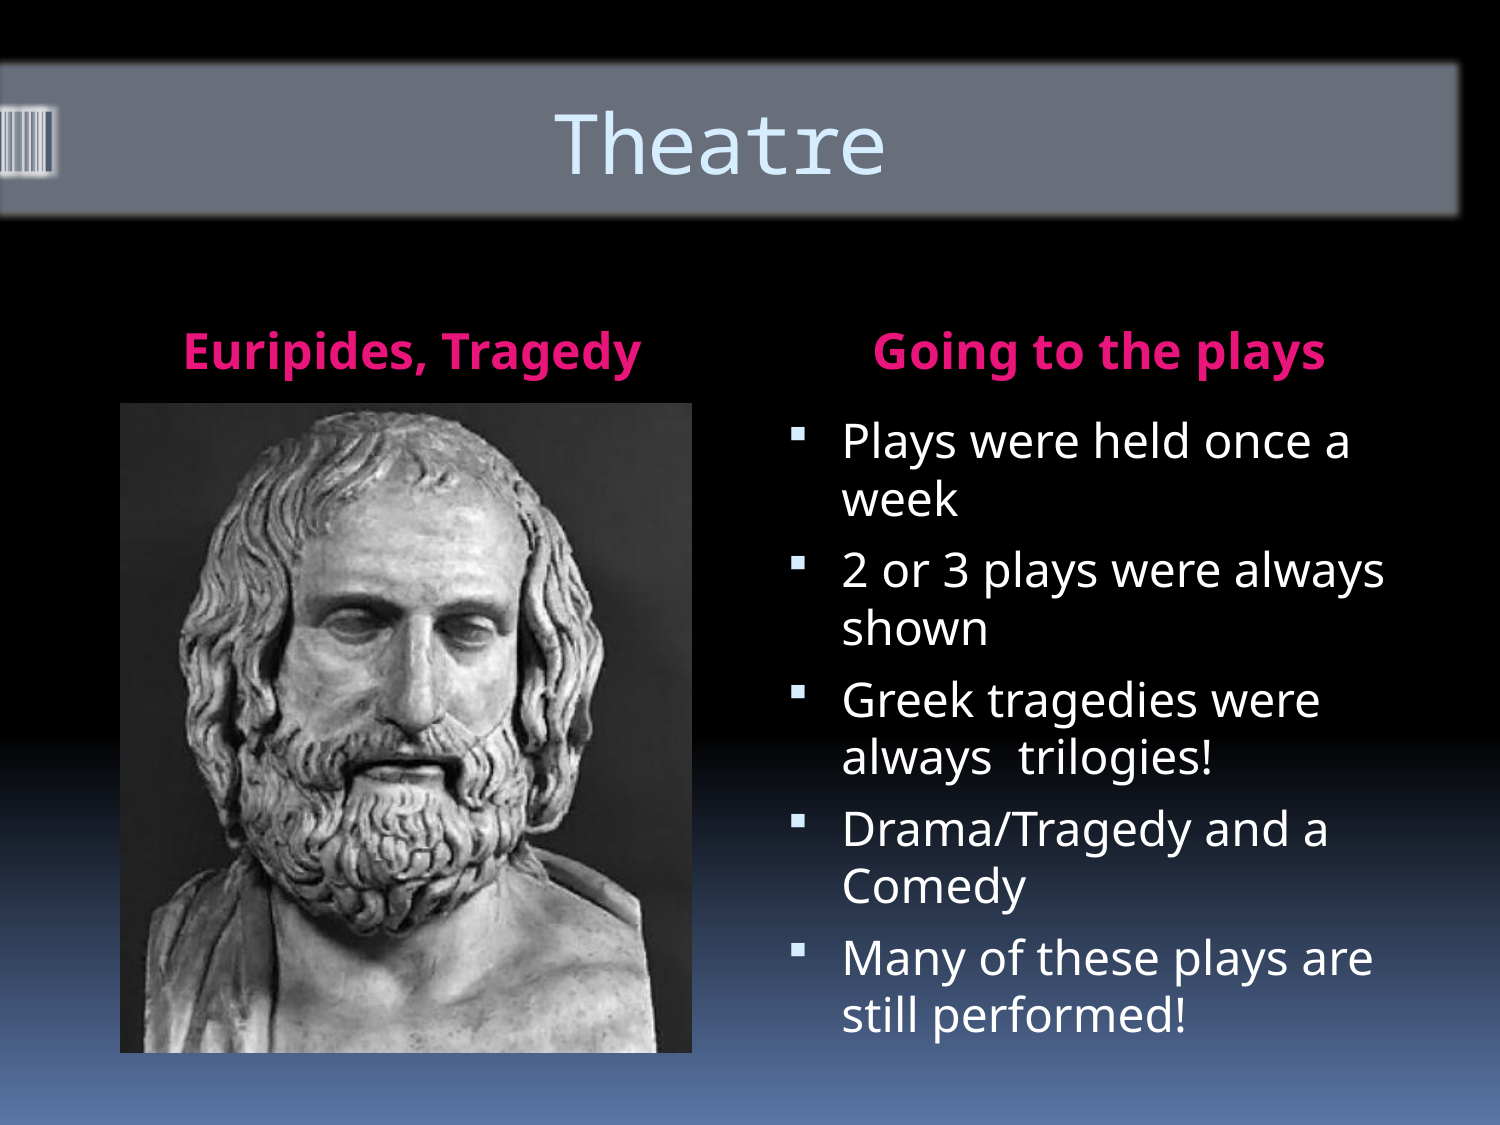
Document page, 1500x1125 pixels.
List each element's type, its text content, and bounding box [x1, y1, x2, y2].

list Plays were held once a week 2 or 3 plays were always shown Greek tragedies were always trilogies! Drama/Tragedy and a Comedy Many of these plays are still performed! [761, 403, 1425, 1053]
list Going to the plays [761, 296, 1425, 402]
title Theatre [82, 83, 1358, 234]
list Euripides, Tragedy [75, 296, 738, 402]
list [120, 402, 693, 1054]
